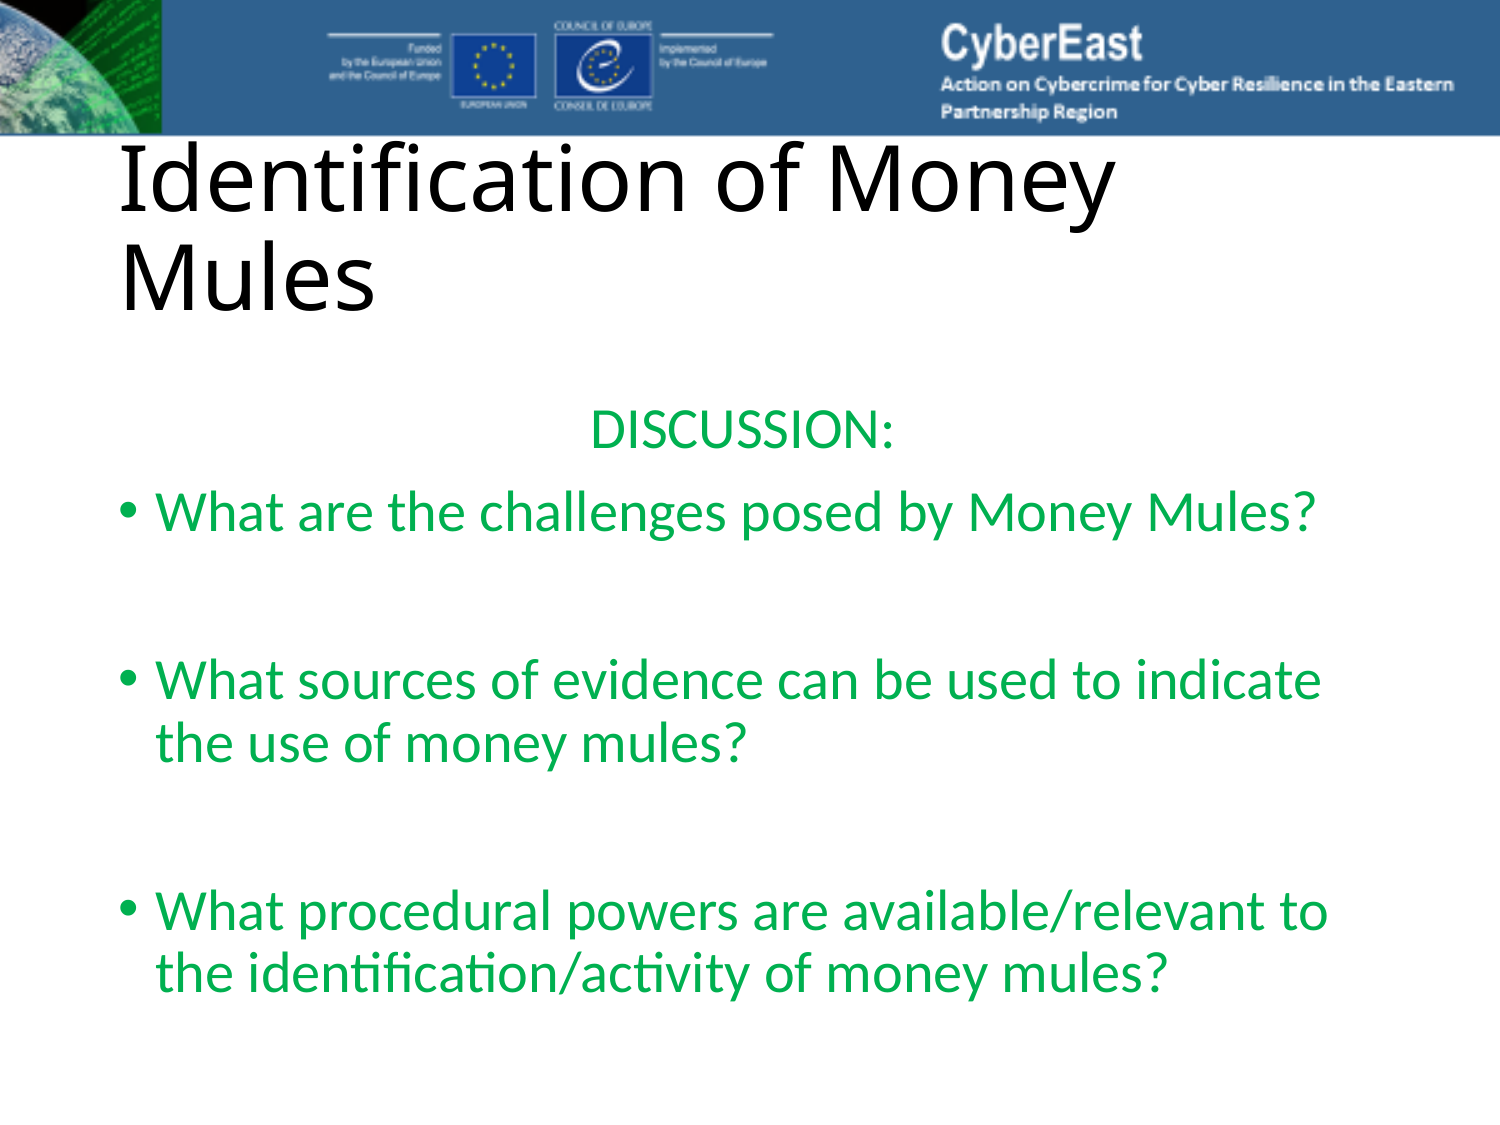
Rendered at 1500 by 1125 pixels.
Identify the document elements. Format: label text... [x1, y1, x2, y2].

picture [0, 0, 1500, 1125]
title Identification of Money Mules [103, 122, 1397, 299]
list DISCUSSION: What are the challenges posed by Money Mules? What sources of evidence can be used to indicate the use of money mules? What procedural powers are available/relevant to the identification/activity of money mules? [103, 299, 1397, 1014]
